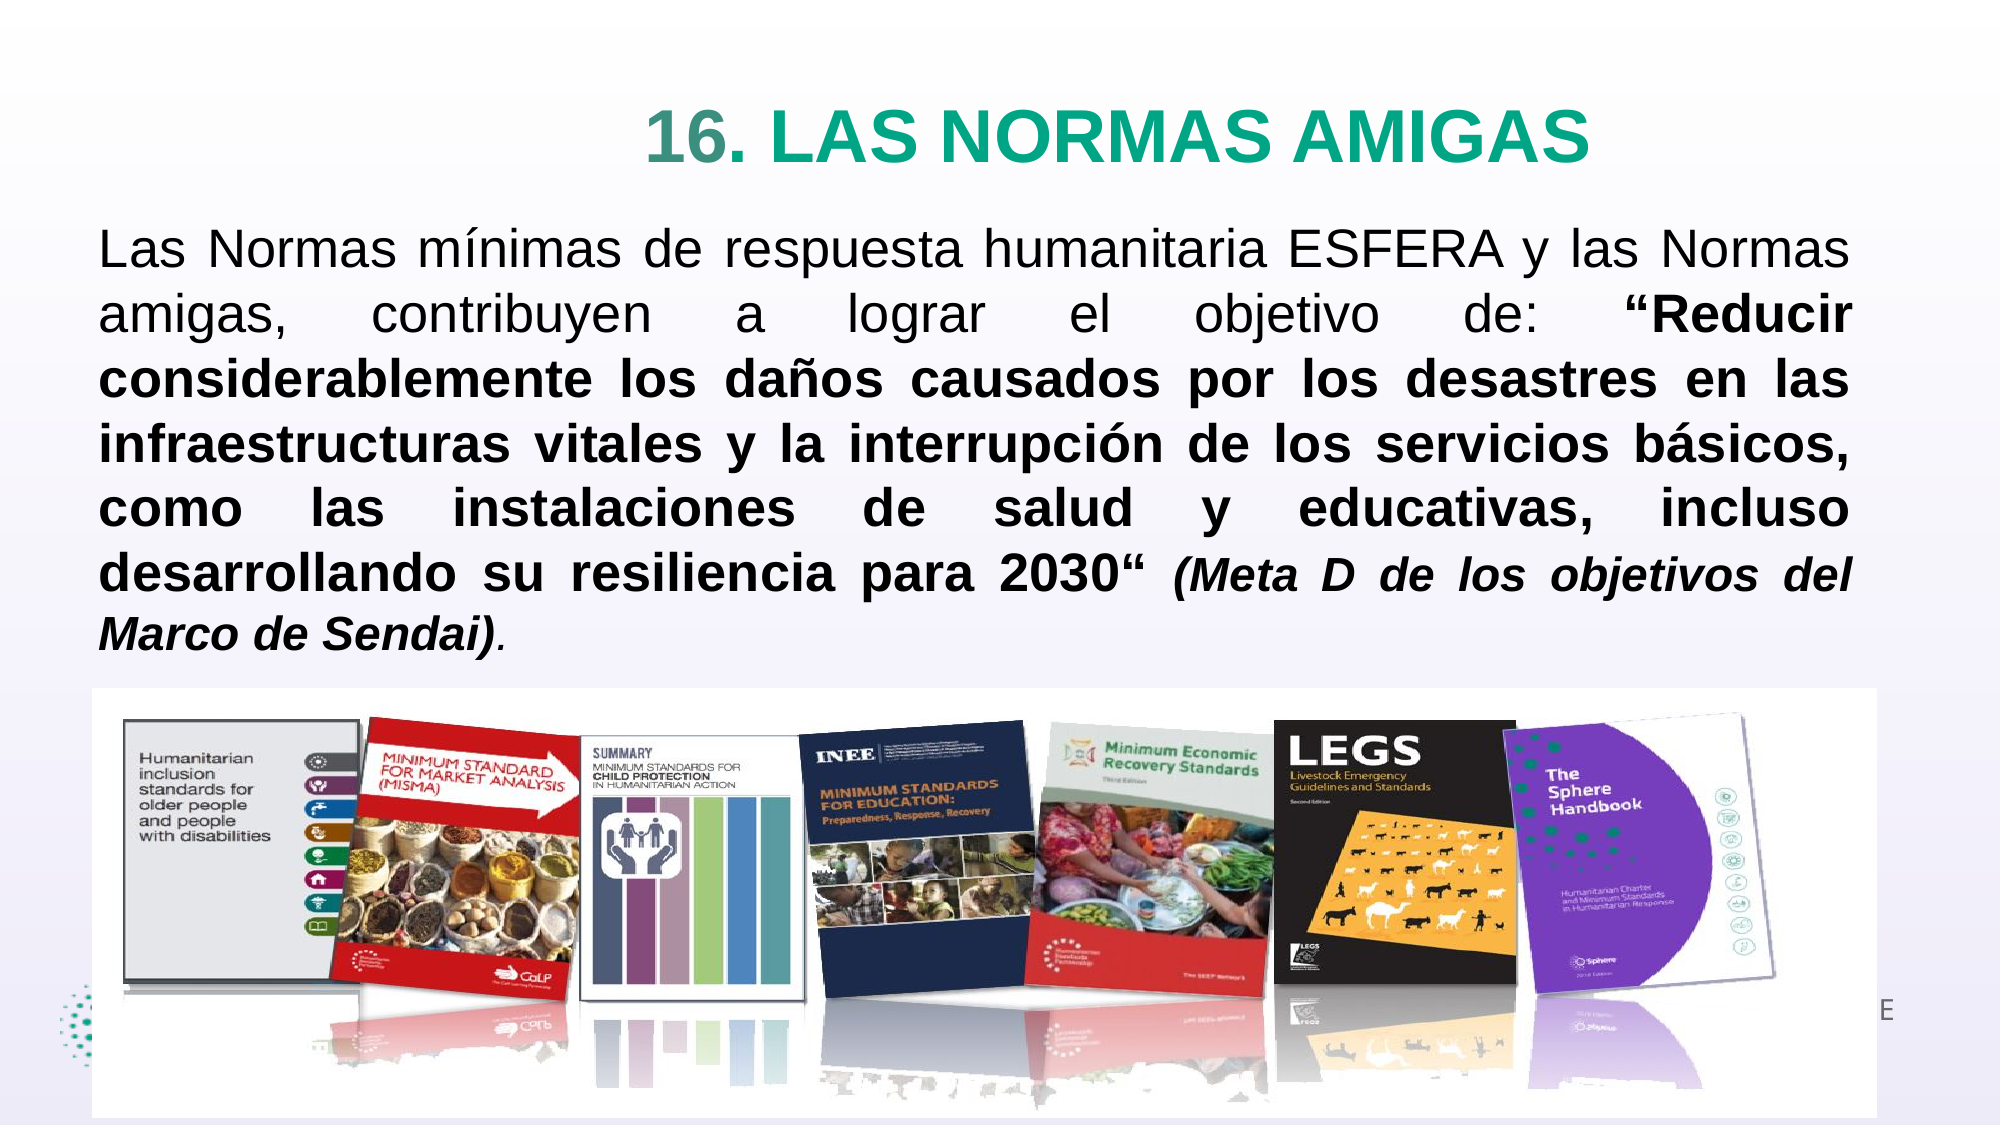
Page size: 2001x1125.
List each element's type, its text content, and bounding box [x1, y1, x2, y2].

picture [60, 688, 1877, 1118]
subtitle Las Normas mínimas de respuesta humanitaria ESFERA y las Normas amigas, contribuyen a lograr el objetivo de: “Reducir considerablemente los daños causados por los desastres en las infraestructuras vitales y la interrupción de los servicios básicos, como las instalaciones de salud y educativas, incluso desarrollando su resiliencia para 2030“ (Meta D de los objetivos del Marco de Sendai). [91, 233, 1861, 640]
text_box 16. LAS NORMAS AMIGAS [635, 79, 1601, 187]
